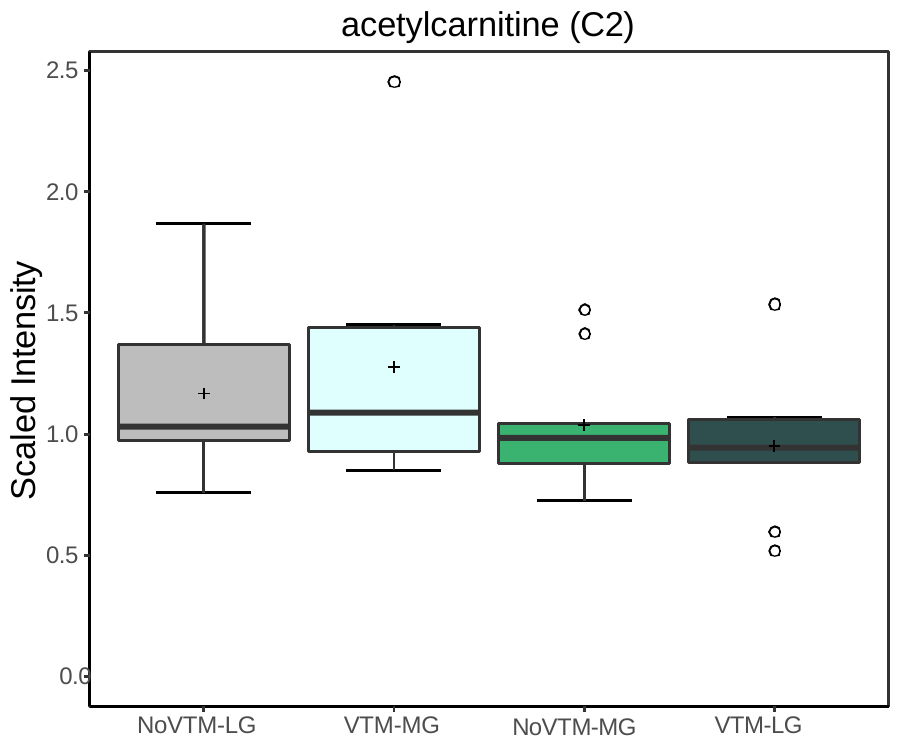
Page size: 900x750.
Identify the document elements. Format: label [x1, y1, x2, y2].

text_box [44, 537, 82, 569]
footer [57, 661, 95, 750]
text_box [338, 0, 640, 44]
text_box [1, 256, 82, 503]
text_box [83, 50, 891, 741]
slide_number [134, 713, 290, 750]
text_box [44, 173, 82, 205]
text_box [44, 52, 82, 84]
